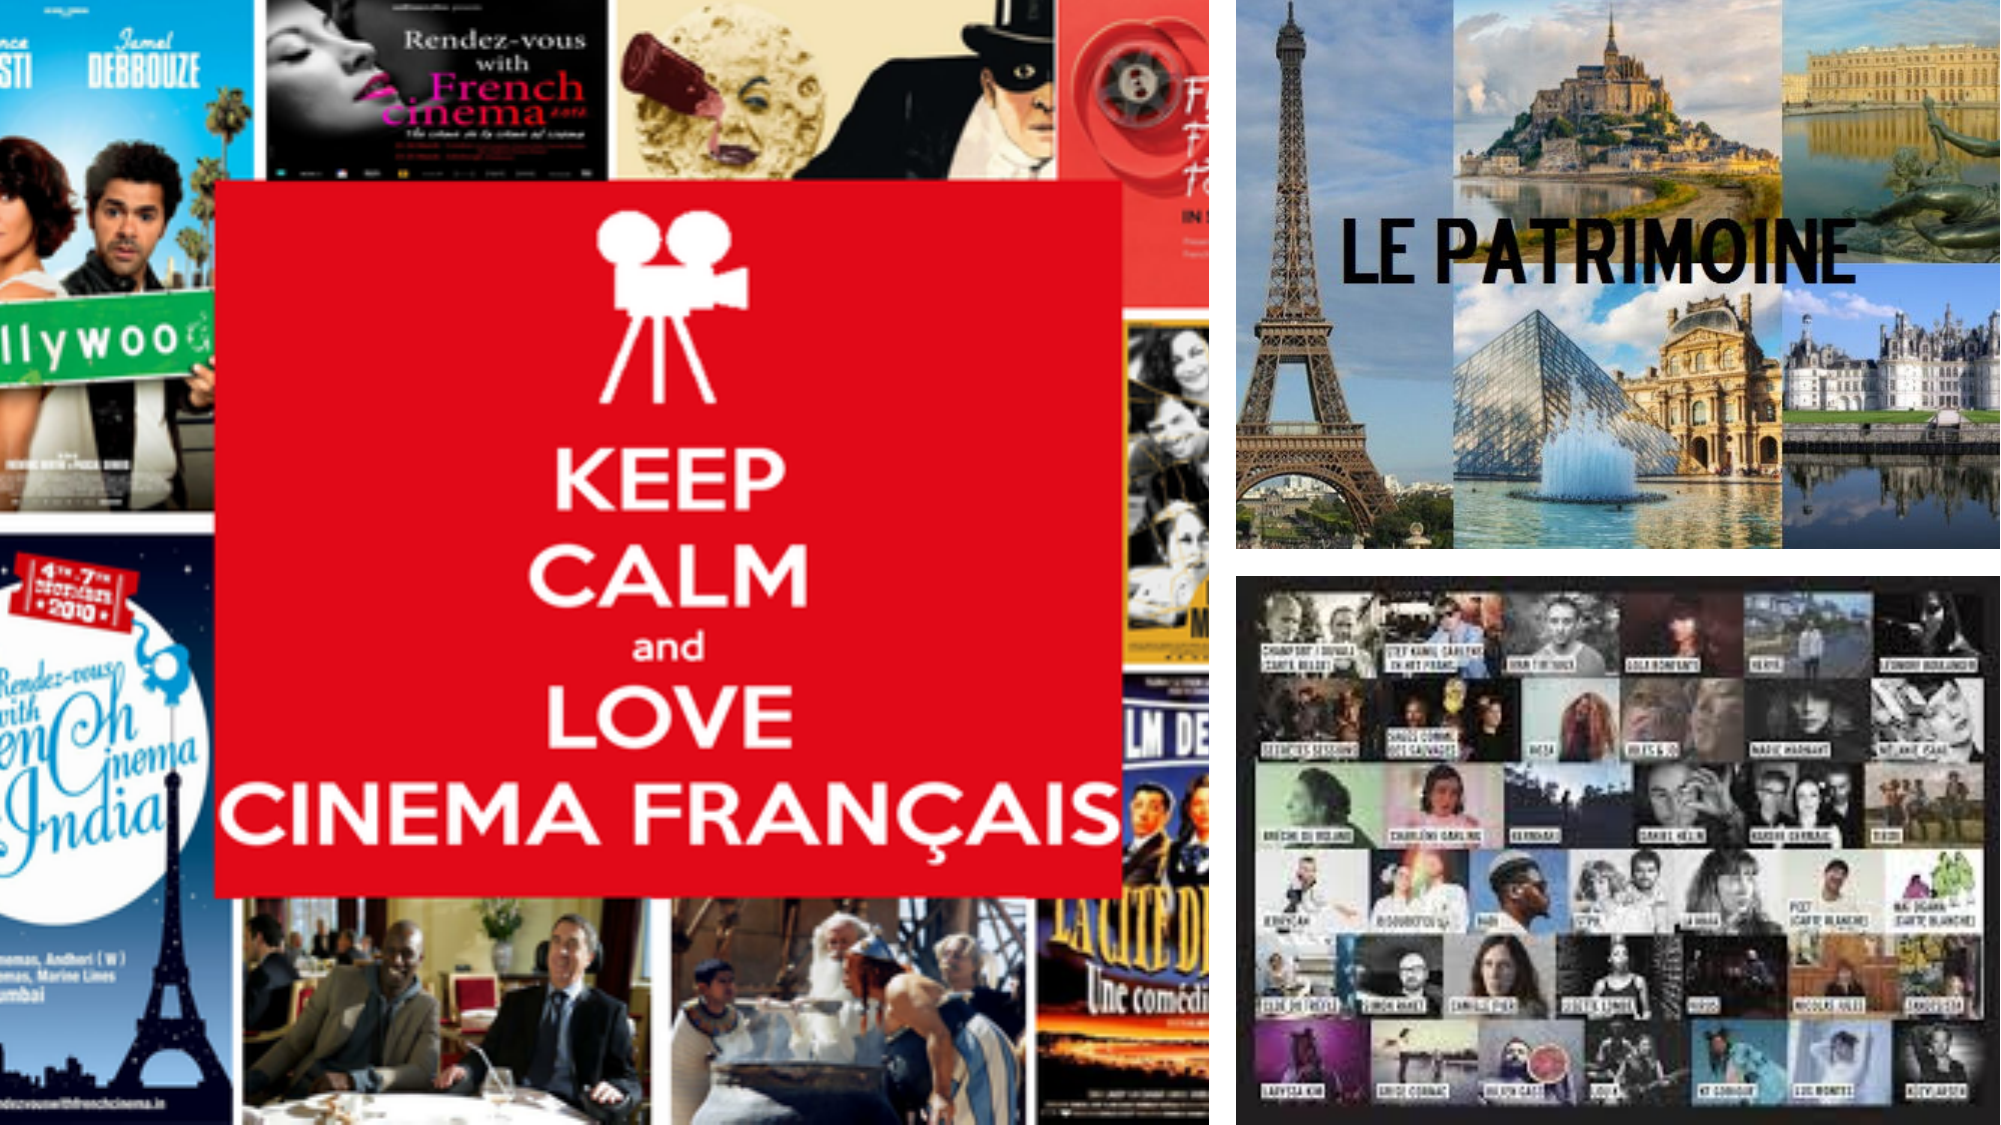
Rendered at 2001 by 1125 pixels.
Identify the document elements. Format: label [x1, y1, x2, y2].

picture [0, 37, 29, 49]
picture [1235, 0, 2000, 549]
picture [1235, 575, 2000, 1125]
text_box [1209, 0, 2000, 1125]
picture [44, 7, 89, 18]
picture [0, 0, 1209, 1125]
